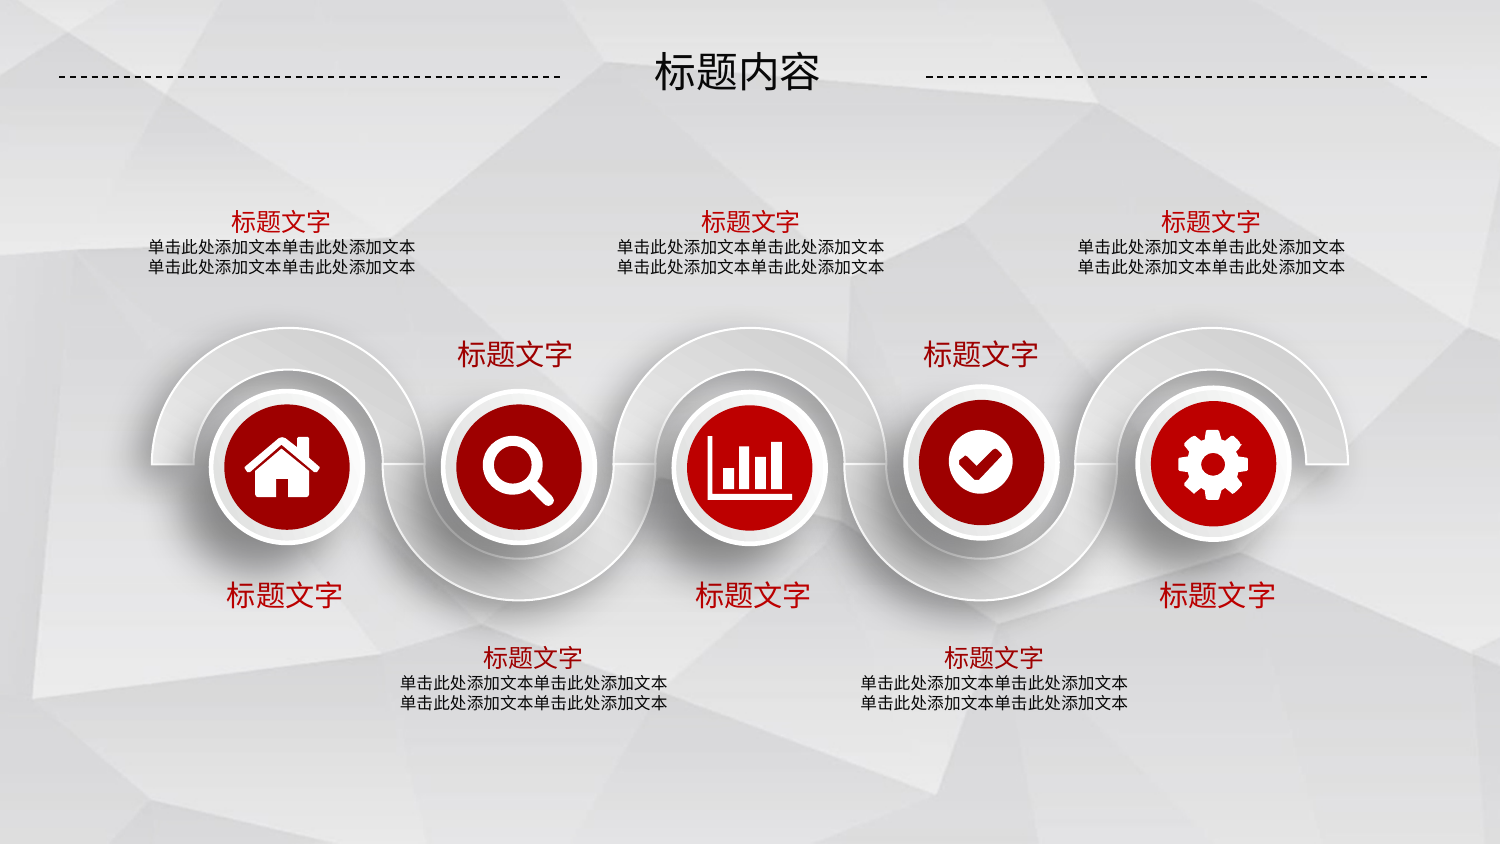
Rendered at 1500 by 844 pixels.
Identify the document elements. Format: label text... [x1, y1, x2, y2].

text_box 标题内容 [608, 38, 868, 104]
text_box [381, 462, 390, 490]
text_box 标题文字 单击此处添加文本单击此处添加文本 单击此处添加文本单击此处添加文本 [92, 199, 472, 284]
text_box 标题文字 [922, 336, 1041, 372]
text_box 标题文字 单击此处添加文本单击此处添加文本 单击此处添加文本单击此处添加文本 [561, 199, 941, 284]
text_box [211, 391, 363, 543]
text_box [502, 462, 628, 602]
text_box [443, 391, 595, 543]
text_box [673, 392, 826, 544]
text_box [905, 386, 1058, 539]
text_box [843, 462, 851, 496]
text_box 标题文字 [695, 576, 813, 612]
text_box 标题文字 单击此处添加文本单击此处添加文本 单击此处添加文本单击此处添加文本 [1022, 199, 1402, 284]
text_box [150, 326, 418, 466]
text_box 标题文字 单击此处添加文本单击此处添加文本 单击此处添加文本单击此处添加文本 [344, 635, 724, 721]
text_box 标题文字 [226, 576, 344, 612]
text_box [1074, 326, 1350, 466]
text_box [946, 462, 1092, 602]
text_box 标题文字 单击此处添加文本单击此处添加文本 单击此处添加文本单击此处添加文本 [804, 635, 1184, 721]
text_box 标题文字 [1159, 576, 1277, 612]
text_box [1137, 387, 1290, 540]
text_box 标题文字 [457, 336, 575, 372]
picture [0, 0, 1500, 844]
text_box [613, 326, 879, 452]
